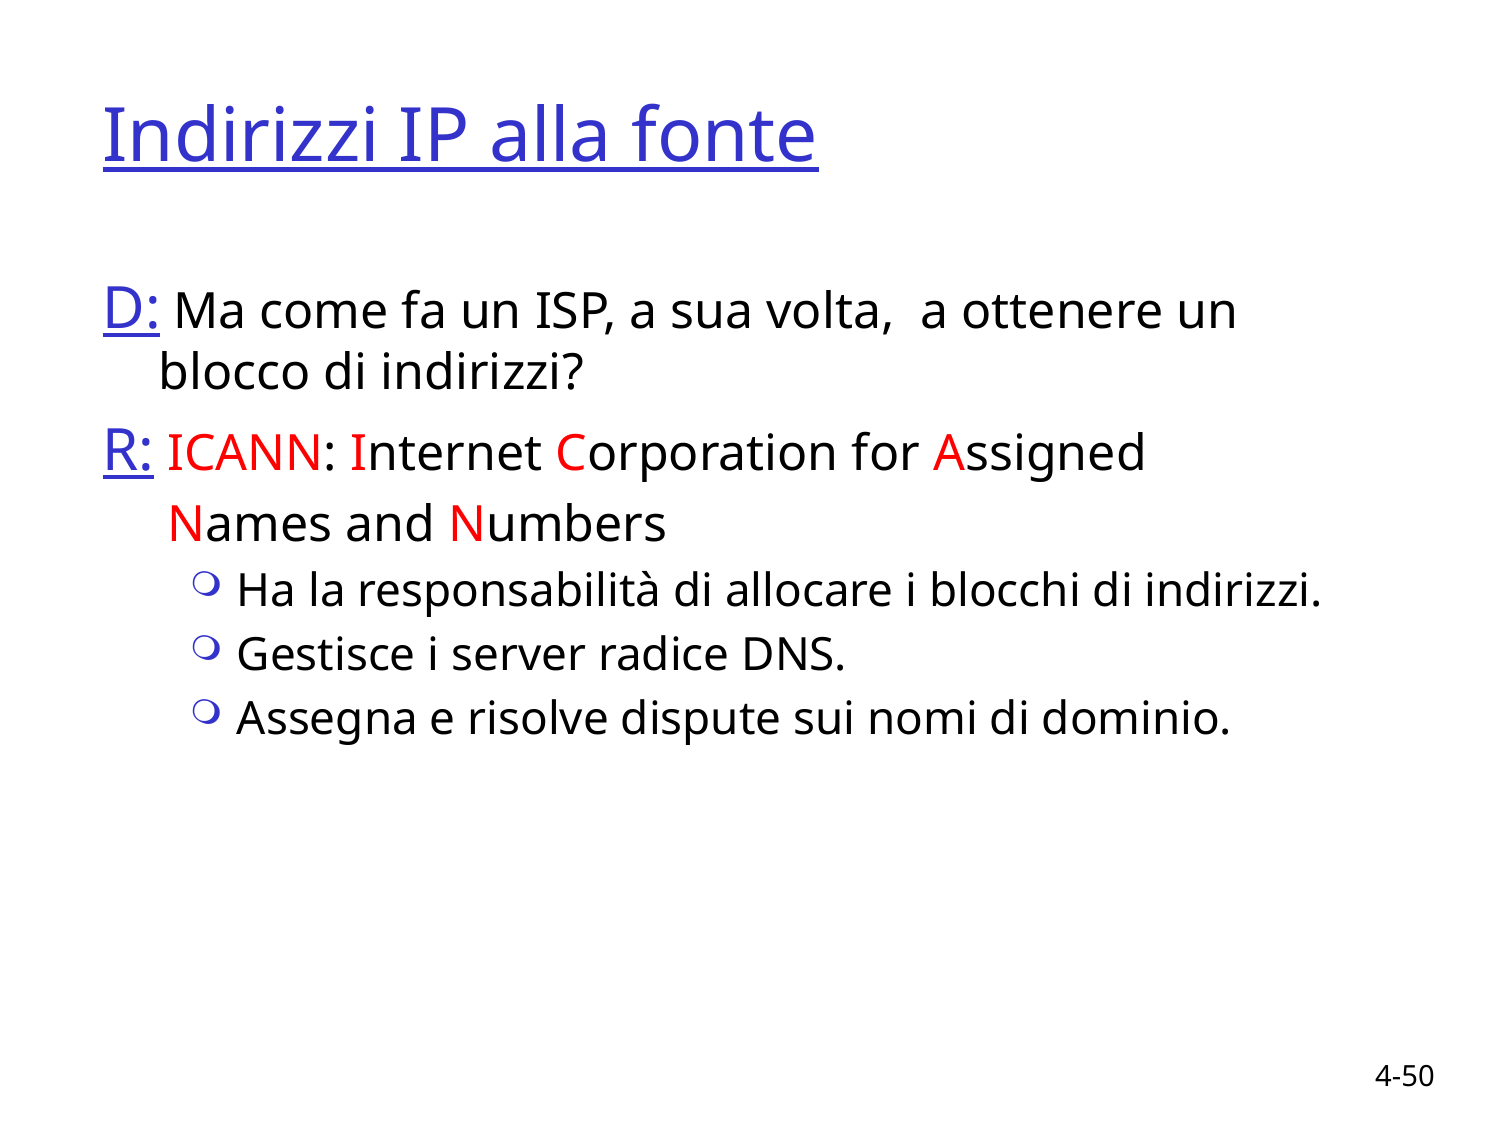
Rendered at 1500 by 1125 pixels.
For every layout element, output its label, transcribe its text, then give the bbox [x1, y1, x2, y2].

title Indirizzi IP alla fonte [87, 37, 1363, 226]
slide_number 4-50 [1338, 1049, 1451, 1125]
list D: Ma come fa un ISP, a sua volta, a ottenere un blocco di indirizzi? R: ICANN: Internet Corporation for Assigned Names and Numbers Ha la responsabilità di allocare i blocchi di indirizzi. Gestisce i server radice DNS. Assegna e risolve dispute sui nomi di dominio. [87, 262, 1363, 1026]
